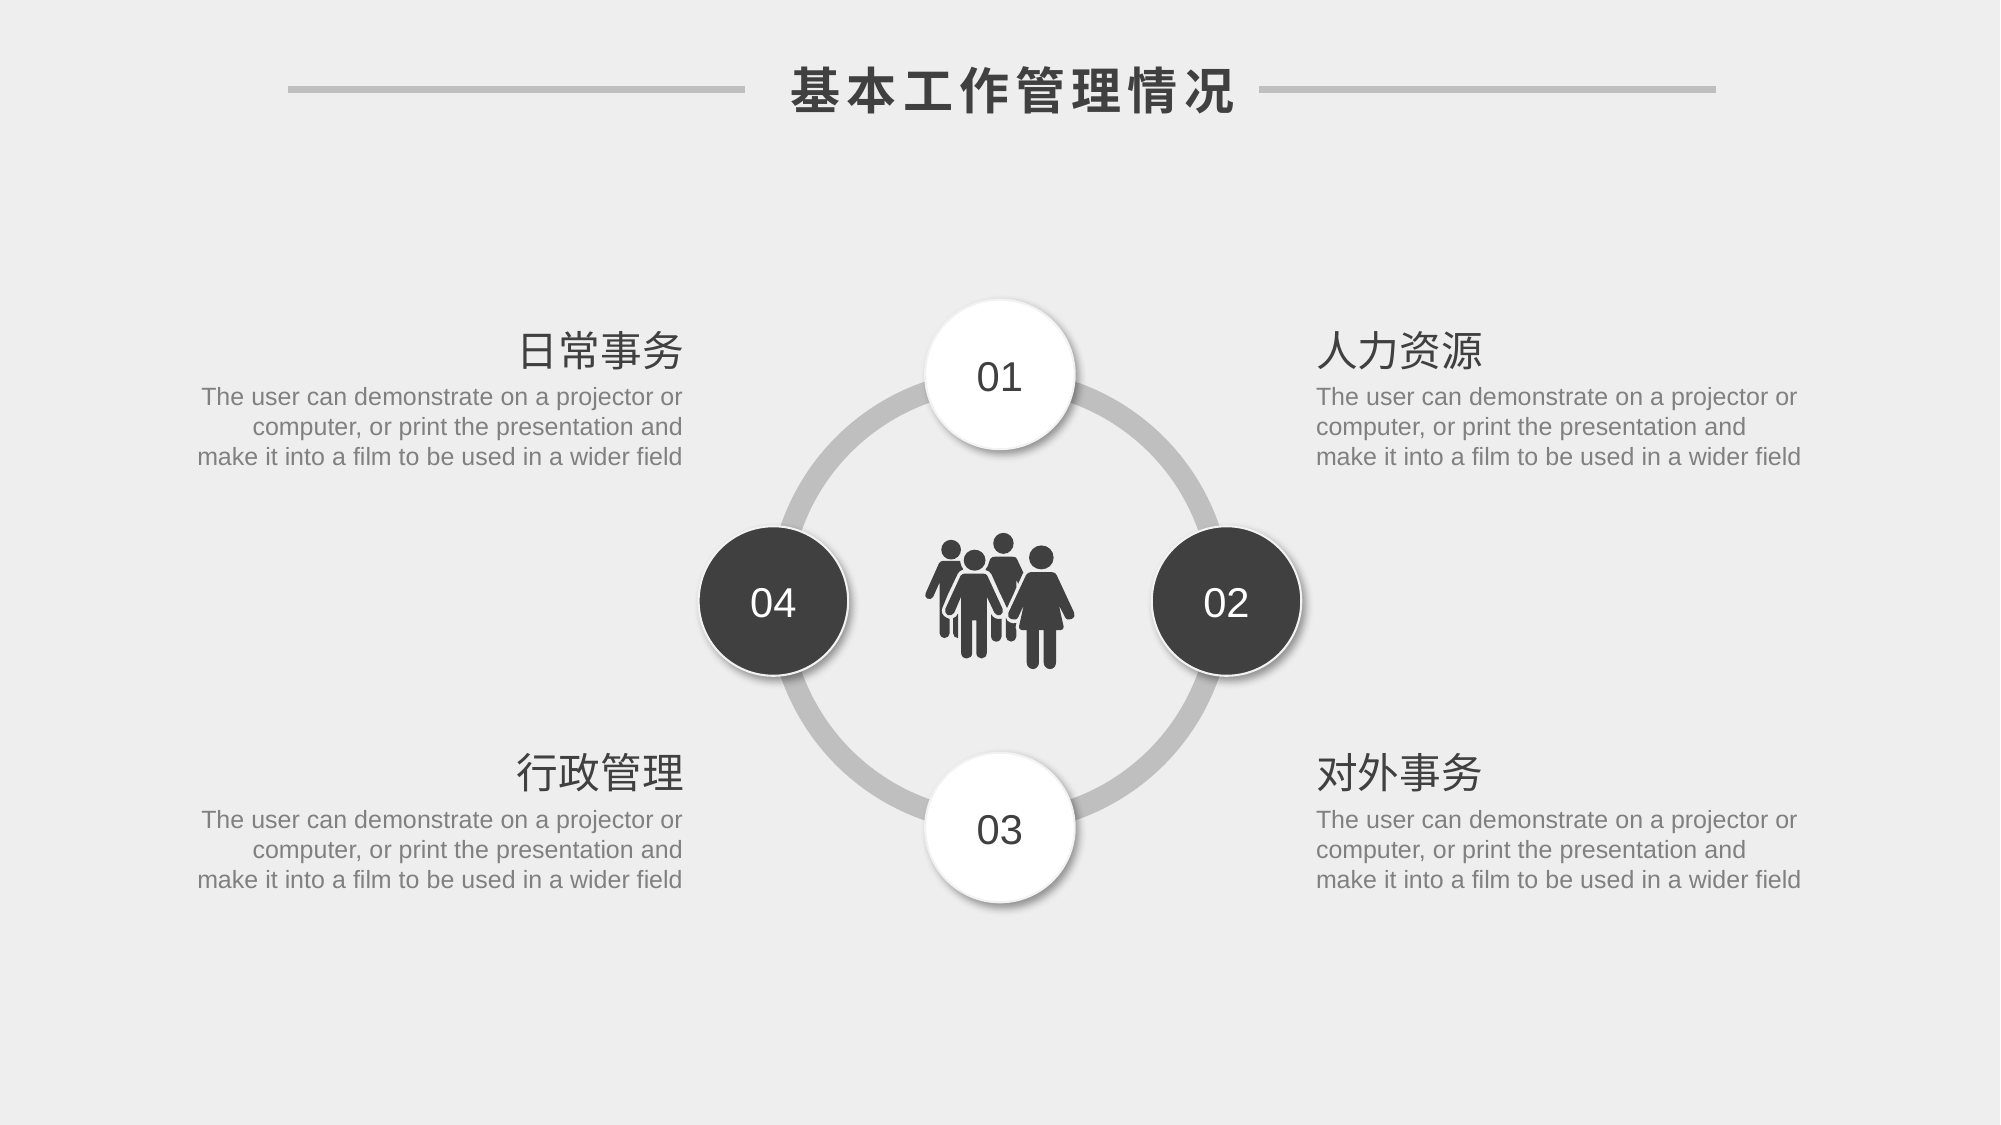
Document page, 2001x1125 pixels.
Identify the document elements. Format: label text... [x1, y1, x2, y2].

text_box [1301, 316, 1827, 480]
text_box 基本工作管理情况 [752, 51, 1273, 127]
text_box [698, 299, 1302, 903]
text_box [1301, 739, 1827, 902]
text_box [173, 316, 699, 480]
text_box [173, 739, 699, 902]
